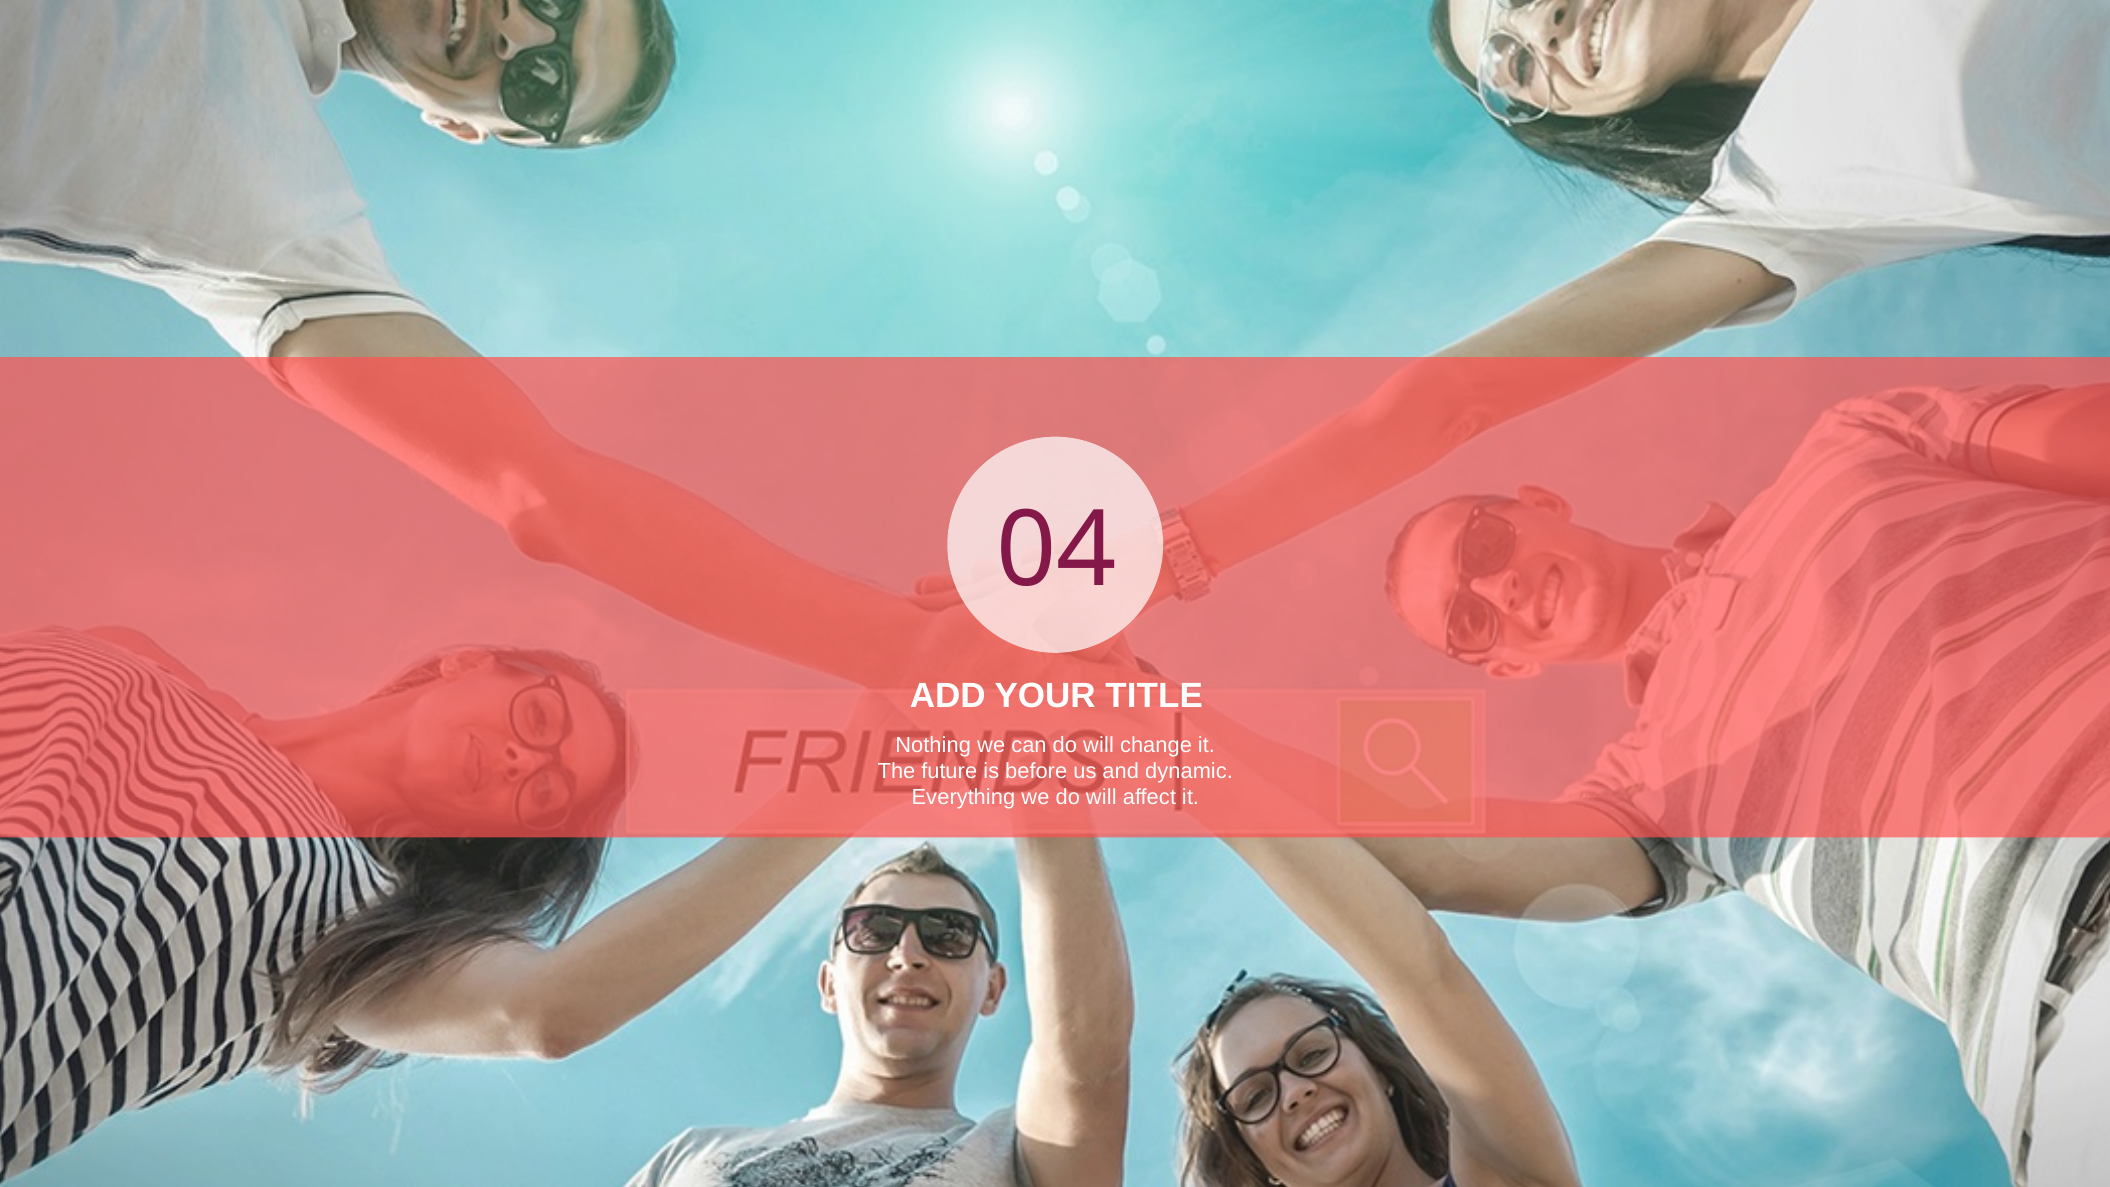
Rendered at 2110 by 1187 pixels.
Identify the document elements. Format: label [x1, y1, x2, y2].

text_box [860, 665, 1253, 818]
text_box [0, 356, 2110, 838]
text_box [947, 436, 1164, 653]
text_box [0, 0, 2110, 356]
text_box [0, 838, 2110, 1187]
